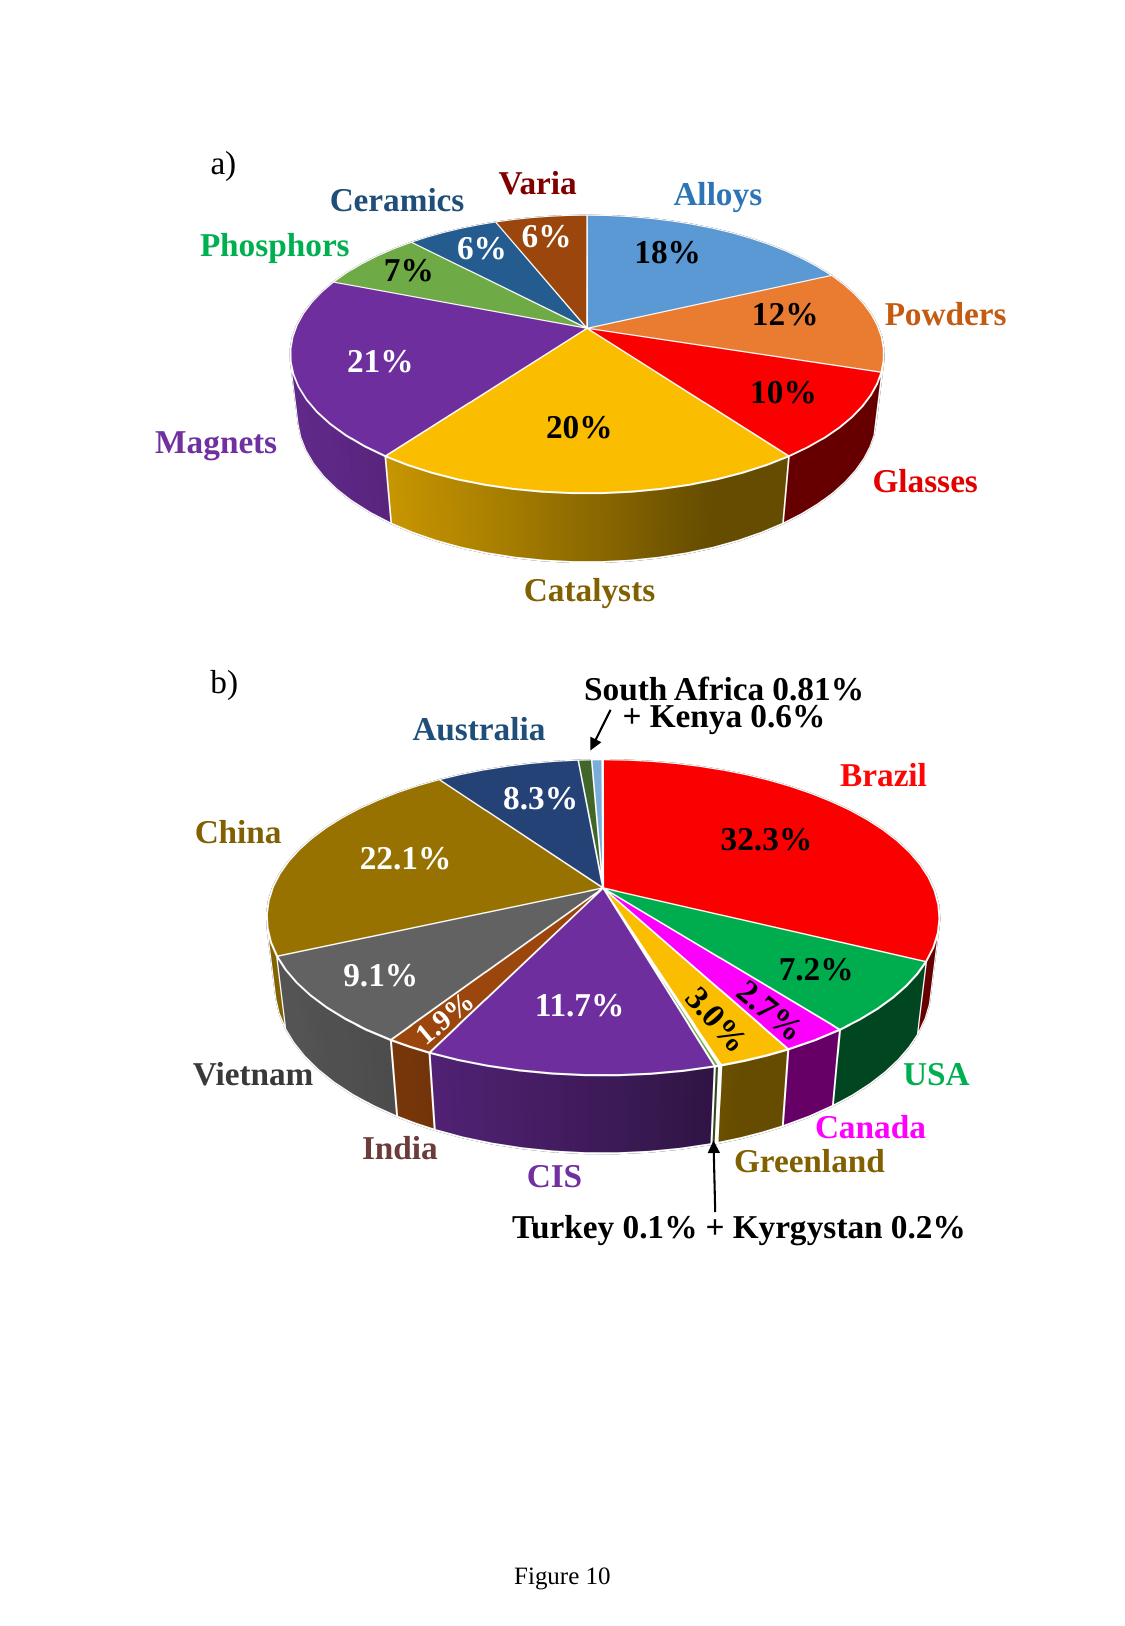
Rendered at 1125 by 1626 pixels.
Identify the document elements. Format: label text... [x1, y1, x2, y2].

text_box Figure 10 [499, 1552, 626, 1597]
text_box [139, 134, 1023, 1254]
